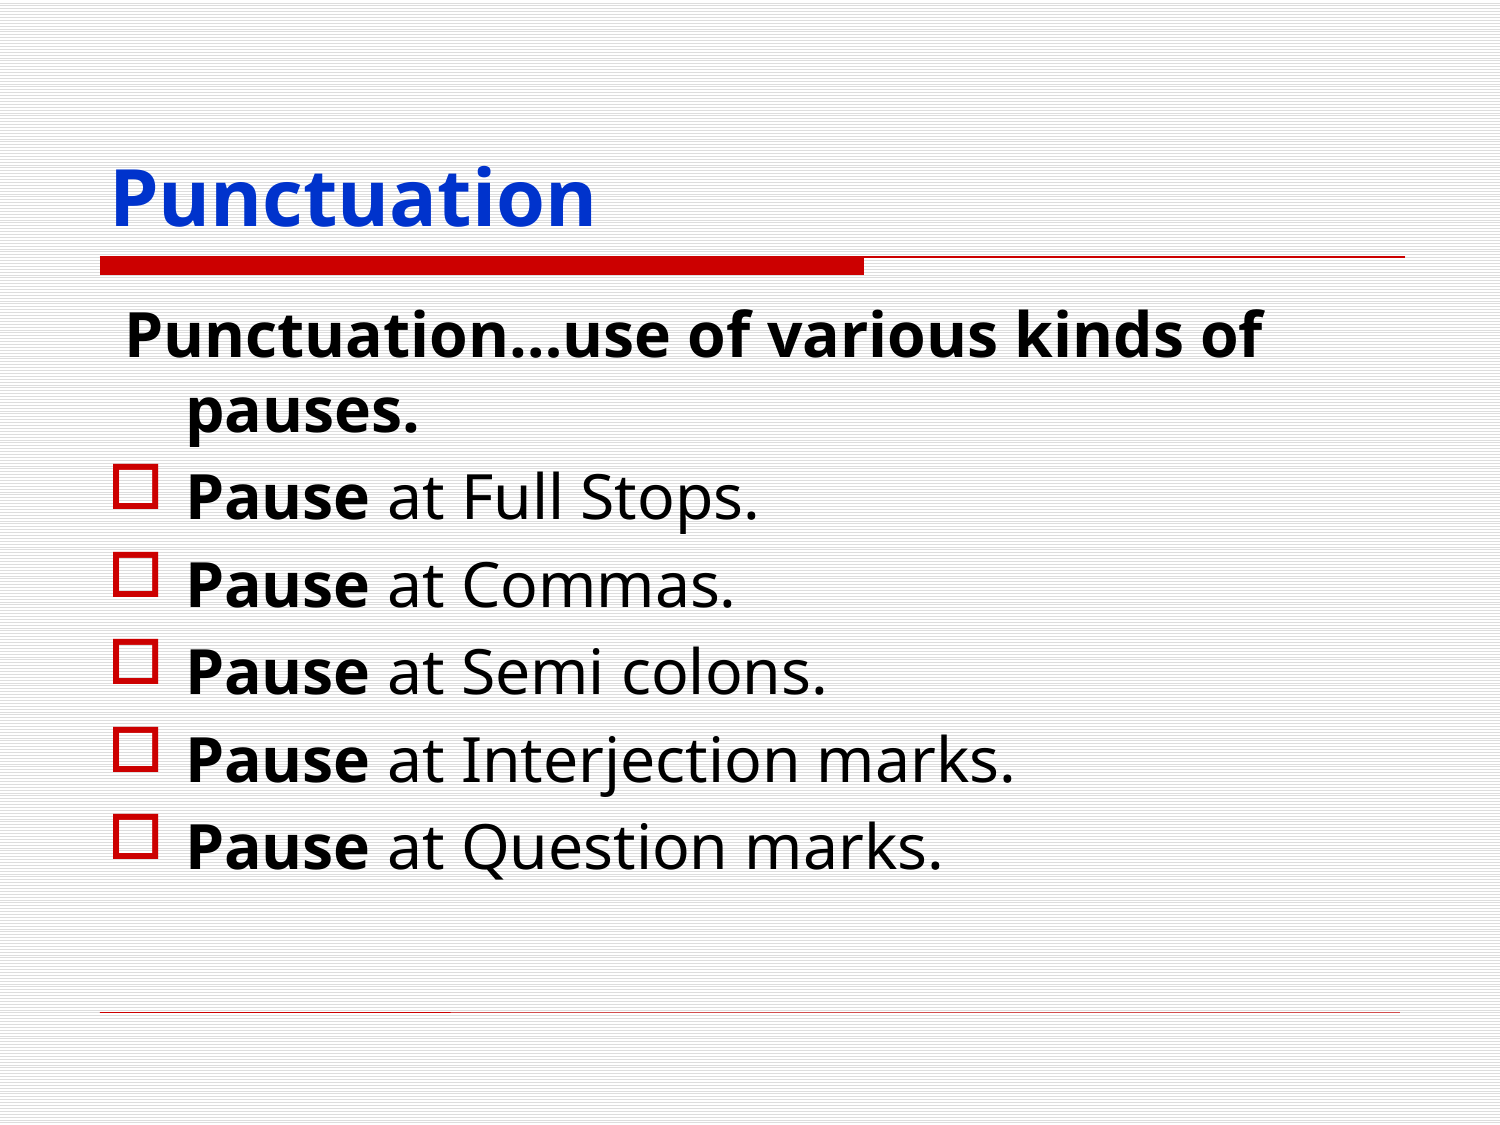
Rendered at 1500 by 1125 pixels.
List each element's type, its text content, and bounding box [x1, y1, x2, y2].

list Punctuation…use of various kinds of pauses. Pause at Full Stops. Pause at Commas. Pause at Semi colons. Pause at Interjection marks. Pause at Question marks. [92, 287, 1406, 988]
title Punctuation [93, 49, 1407, 250]
